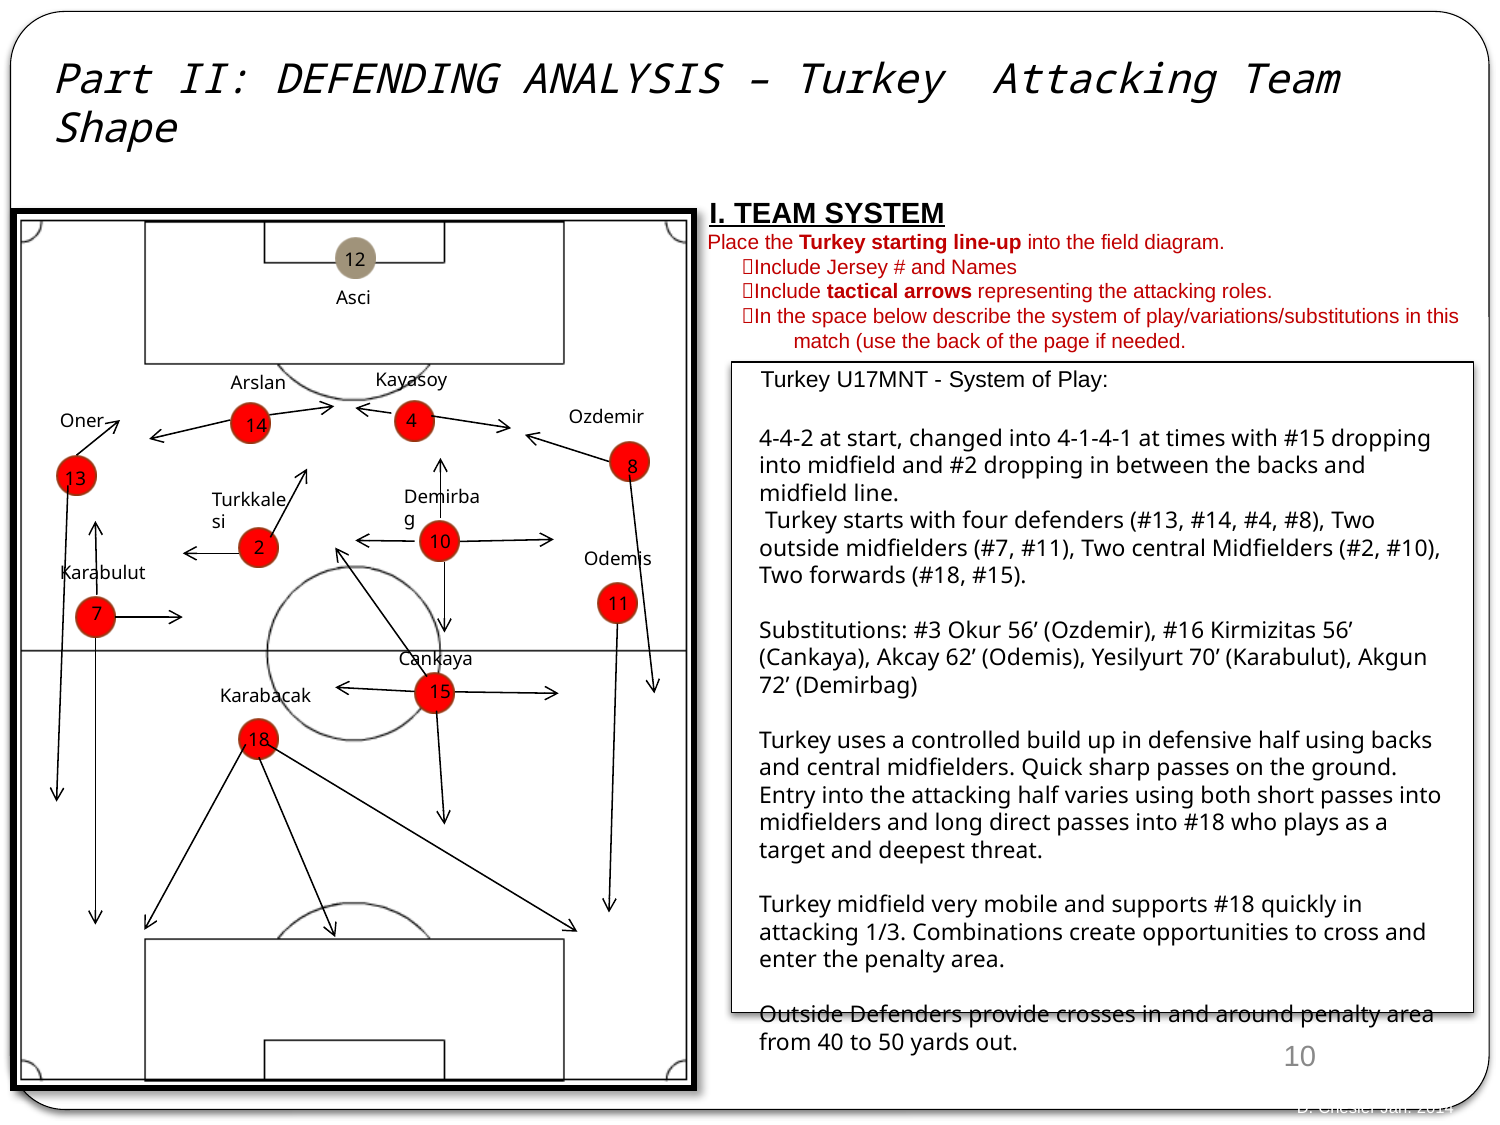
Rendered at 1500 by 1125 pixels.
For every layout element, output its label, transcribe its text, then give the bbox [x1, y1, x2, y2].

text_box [334, 547, 428, 677]
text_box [354, 407, 392, 414]
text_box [334, 687, 415, 692]
picture [16, 213, 692, 1086]
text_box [436, 710, 445, 825]
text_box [269, 405, 335, 415]
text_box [629, 474, 655, 694]
text_box D. Chesler Jan. 2014 [1282, 1089, 1500, 1124]
text_box 4-4-2 at start, changed into 4-1-4-1 at times with #15 dropping into midfield and #2 dropping in between the backs and midfield line. Turkey starts with four defenders (#13, #14, #4, #8), Two outside midfielders (#7, #11), Two central Midfielders (#2, #10), Two forwards (#18, #15). Substitutions: #3 Okur 56’ (Ozdemir), #16 Kirmizitas 56’ (Cankaya), Akcay 62’ (Odemis), Yesilyurt 70’ (Karabulut), Akgun 72’ (Demirbag) Turkey uses a controlled build up in defensive half using backs and central midfielders. Quick sharp passes on the ground. Entry into the attacking half varies using both short passes into midfielders and long direct passes into #18 who plays as a target and deepest threat. Turkey midfield very mobile and supports #18 quickly in attacking 1/3. Combinations create opportunities to cross and enter the penalty area. Outside Defenders provide crosses in and around penalty area from 40 to 50 yards out. [744, 415, 1474, 1123]
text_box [608, 623, 618, 913]
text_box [524, 434, 610, 462]
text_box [148, 419, 231, 440]
text_box Odemis [696, 539, 707, 577]
text_box Place the Turkey starting line-up into the field diagram. Include Jersey # and Names Include tactical arrows representing the attacking roles. In the space below describe the system of play/variations/substitutions in this match (use the back of the page if needed. [696, 220, 1500, 361]
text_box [76, 419, 121, 456]
text_box [731, 361, 1474, 1013]
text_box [56, 485, 69, 802]
text_box Turkey U17MNT - System of Play: [745, 357, 1124, 400]
title Part II: DEFENDING ANALYSIS – Turkey Attacking Team Shape [37, 0, 1388, 166]
text_box I. TEAM SYSTEM [694, 187, 1063, 237]
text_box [267, 744, 578, 933]
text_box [431, 415, 512, 429]
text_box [144, 744, 246, 931]
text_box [258, 757, 263, 938]
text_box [270, 468, 308, 538]
